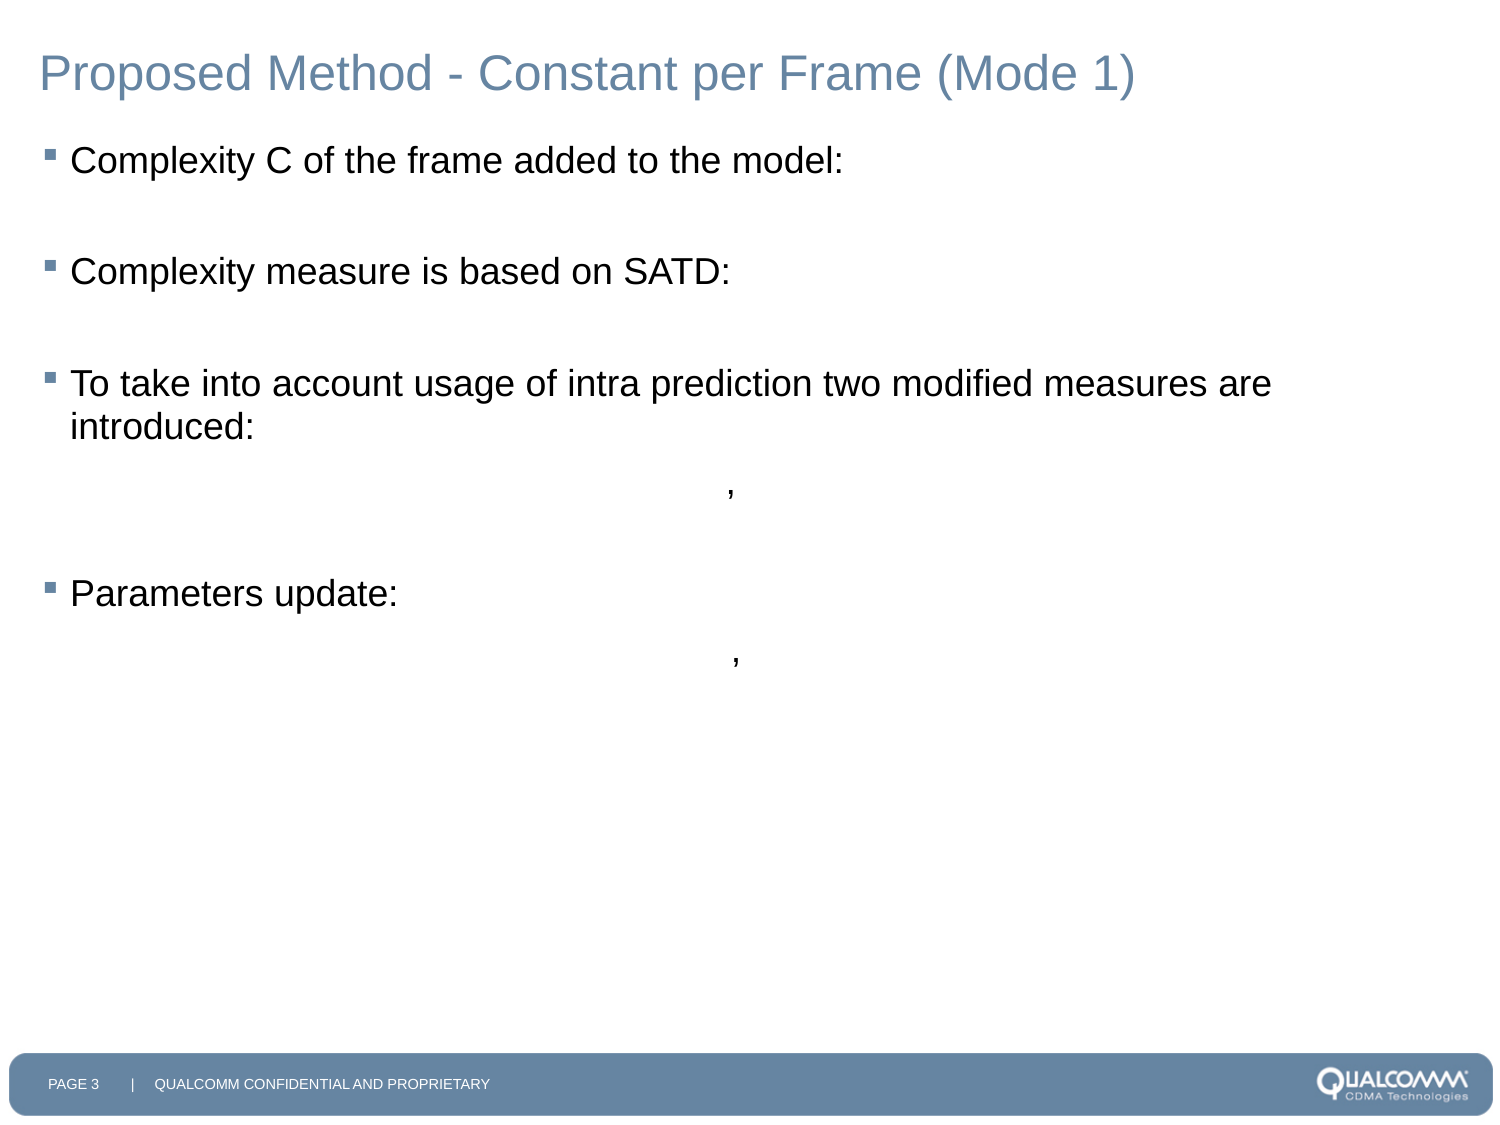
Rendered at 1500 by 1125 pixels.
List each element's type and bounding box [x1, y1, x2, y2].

picture [0, 1048, 1500, 1125]
